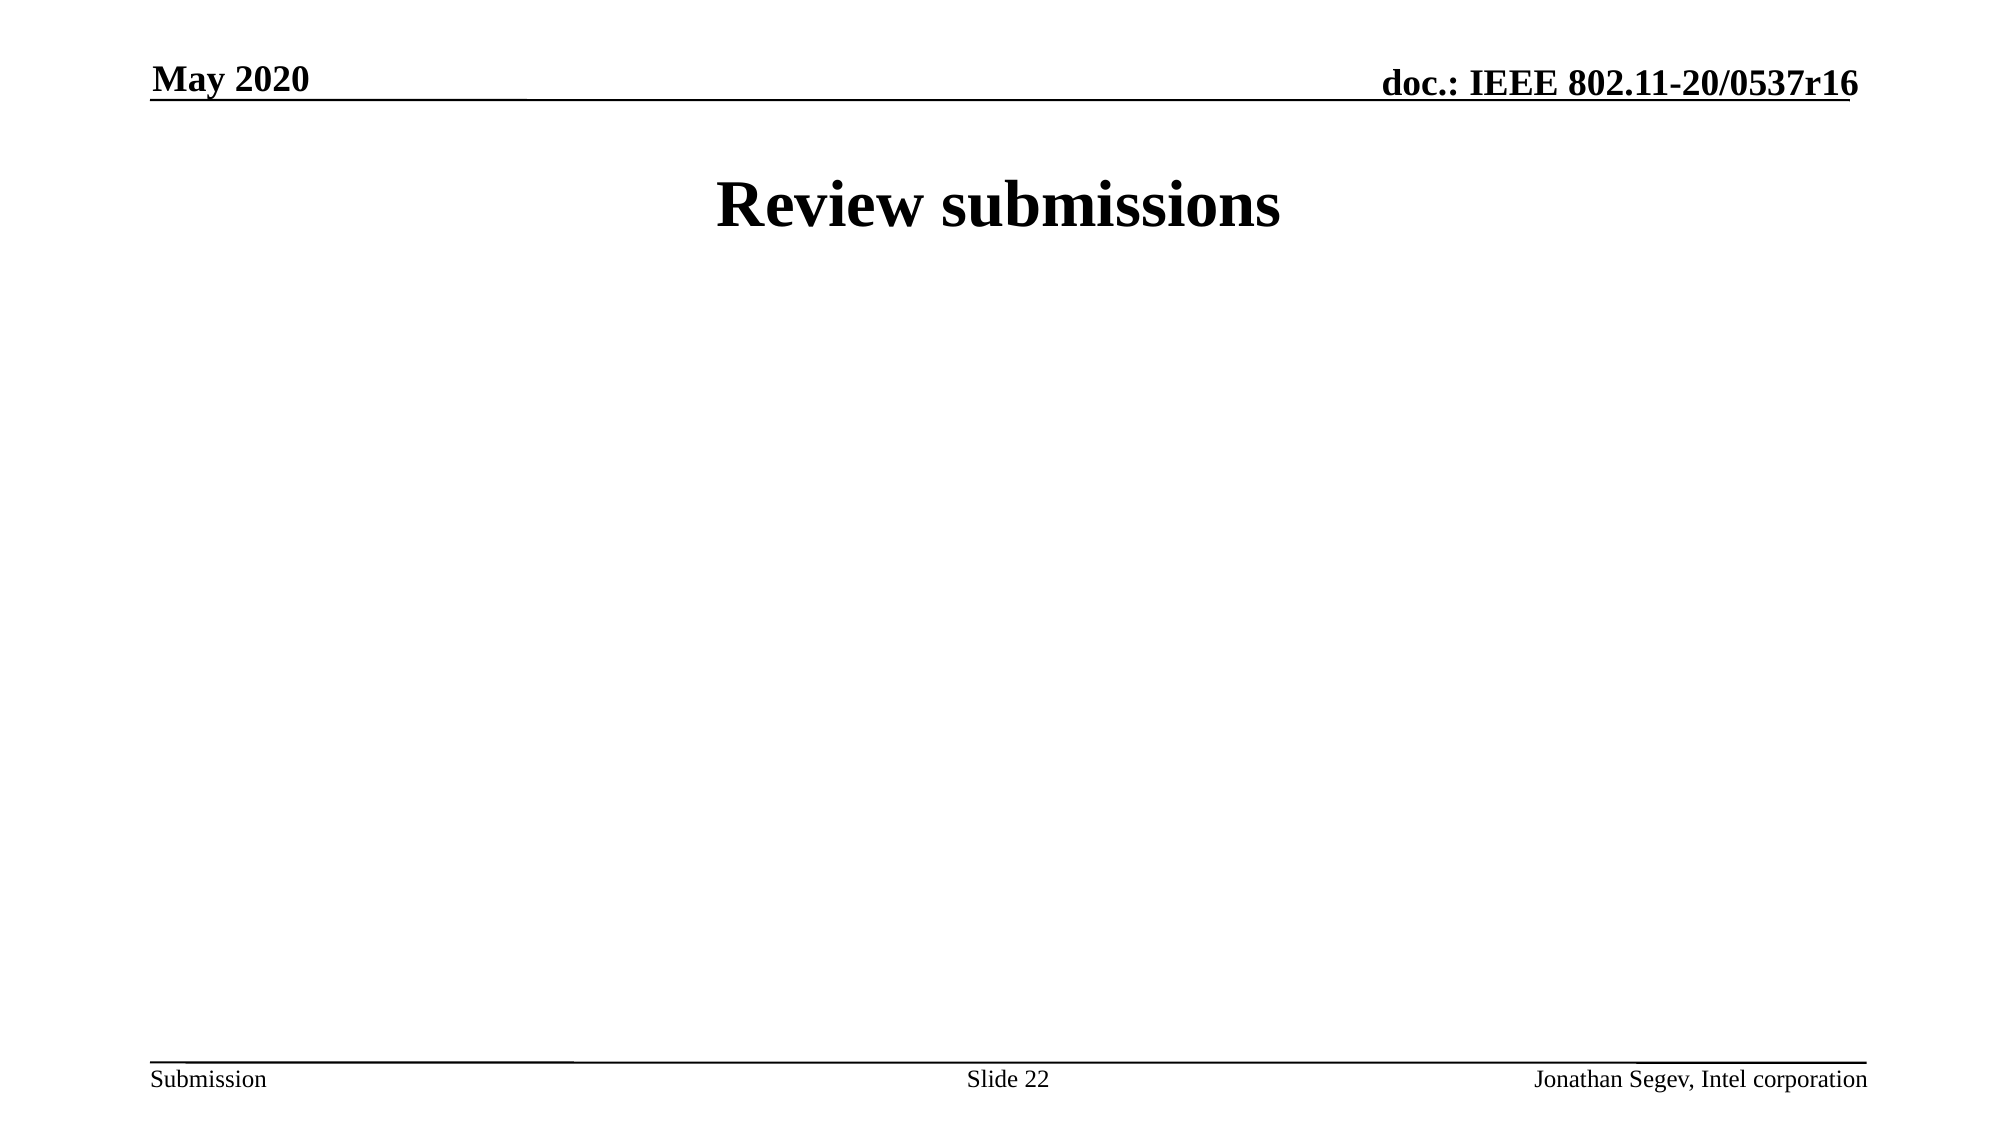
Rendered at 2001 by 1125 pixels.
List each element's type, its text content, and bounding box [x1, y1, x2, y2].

footer Jonathan Segev, Intel corporation [1171, 1061, 1869, 1093]
slide_number Slide 22 [950, 1061, 1067, 1123]
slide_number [152, 54, 563, 100]
title Review submissions [149, 112, 1850, 288]
